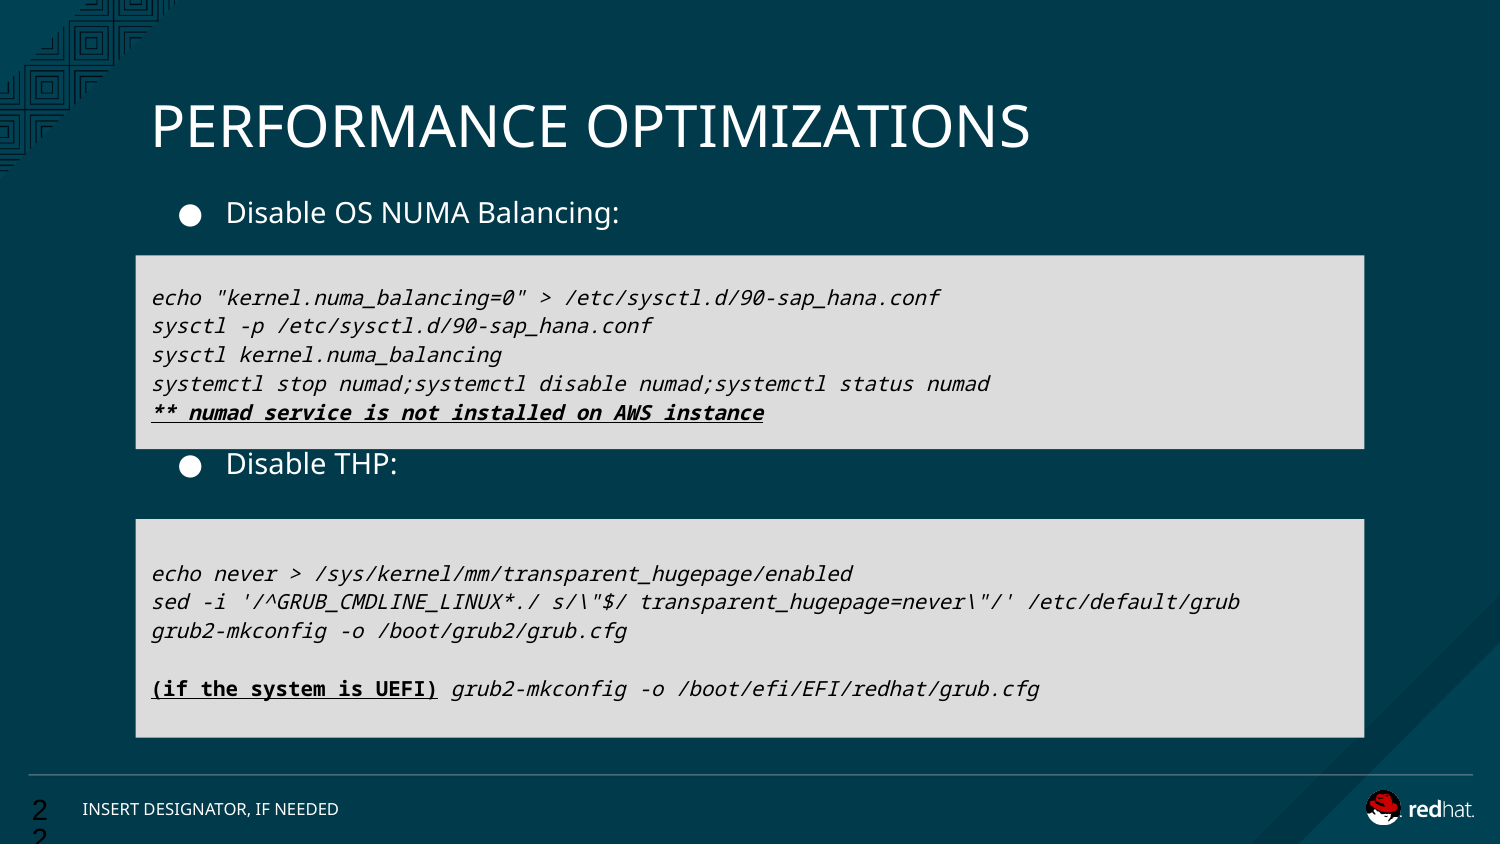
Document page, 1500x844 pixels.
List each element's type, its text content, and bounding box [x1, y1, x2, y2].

title PERFORMANCE OPTIMIZATIONS [135, 0, 1365, 175]
picture [1418, 806, 1427, 817]
text_box echo never > /sys/kernel/mm/transparent_hugepage/enabled sed -i '/^GRUB_CMDLINE_LINUX*./ s/\"$/ transparent_hugepage=never\"/' /etc/default/grub grub2-mkconfig -o /boot/grub2/grub.cfg (if the system is UEFI) grub2-mkconfig -o /boot/efi/EFI/redhat/grub.cfg [135, 519, 1365, 738]
picture [1430, 800, 1440, 817]
list Disable OS NUMA Balancing: Disable THP: [135, 450, 1365, 519]
list Disable OS NUMA Balancing: Disable THP: [135, 175, 1365, 255]
picture [1367, 791, 1400, 824]
text_box echo "kernel.numa_balancing=0" > /etc/sysctl.d/90-sap_hana.conf sysctl -p /etc/sysctl.d/90-sap_hana.conf sysctl kernel.numa_balancing systemctl stop numad;systemctl disable numad;systemctl status numad ** numad service is not installed on AWS instance [135, 255, 1365, 450]
slide_number ‹#› [16, 776, 77, 842]
picture [1410, 805, 1416, 816]
